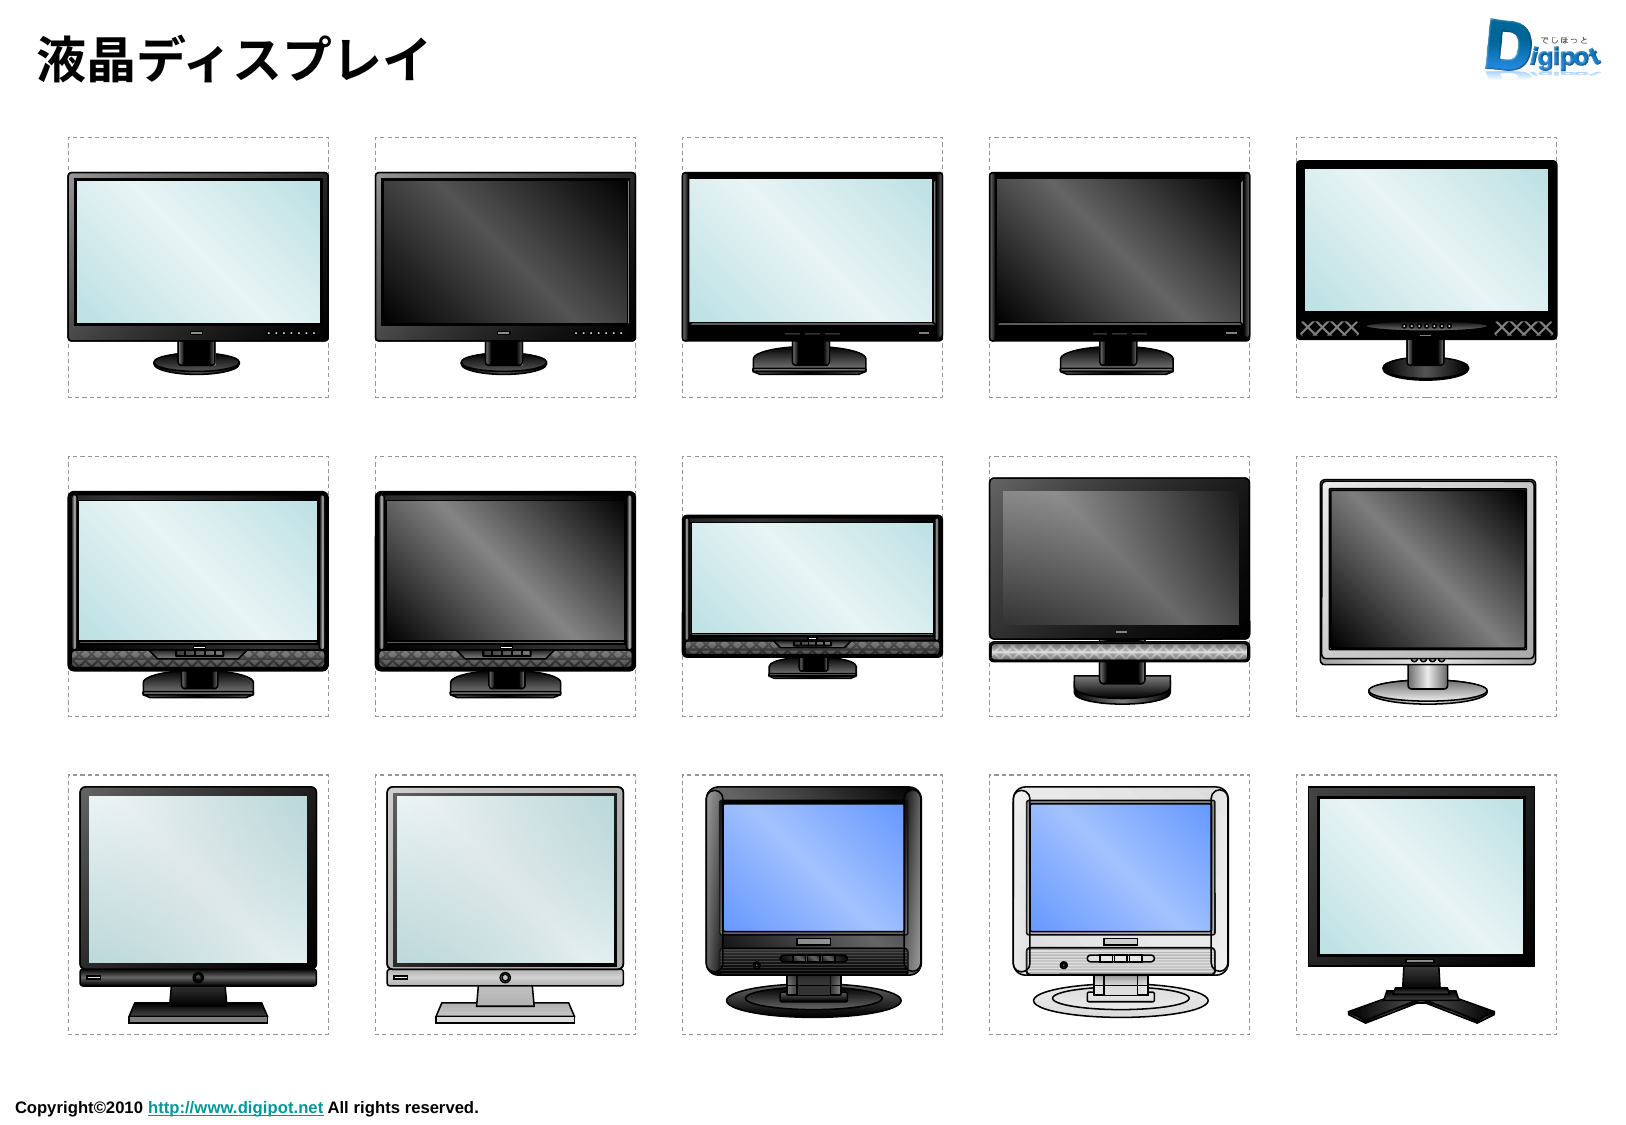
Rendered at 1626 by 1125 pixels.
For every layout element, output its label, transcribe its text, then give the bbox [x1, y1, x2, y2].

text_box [989, 478, 1250, 705]
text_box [1296, 160, 1557, 381]
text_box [80, 786, 317, 1024]
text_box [682, 172, 943, 375]
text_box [1320, 479, 1536, 705]
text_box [387, 786, 624, 1024]
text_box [375, 172, 636, 375]
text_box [1308, 786, 1535, 1024]
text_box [68, 172, 329, 375]
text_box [989, 172, 1250, 375]
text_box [68, 491, 329, 698]
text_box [682, 515, 943, 679]
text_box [375, 491, 636, 698]
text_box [1013, 786, 1229, 1018]
picture [1485, 18, 1602, 82]
title 液晶ディスプレイ [21, 19, 881, 98]
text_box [706, 786, 922, 1018]
